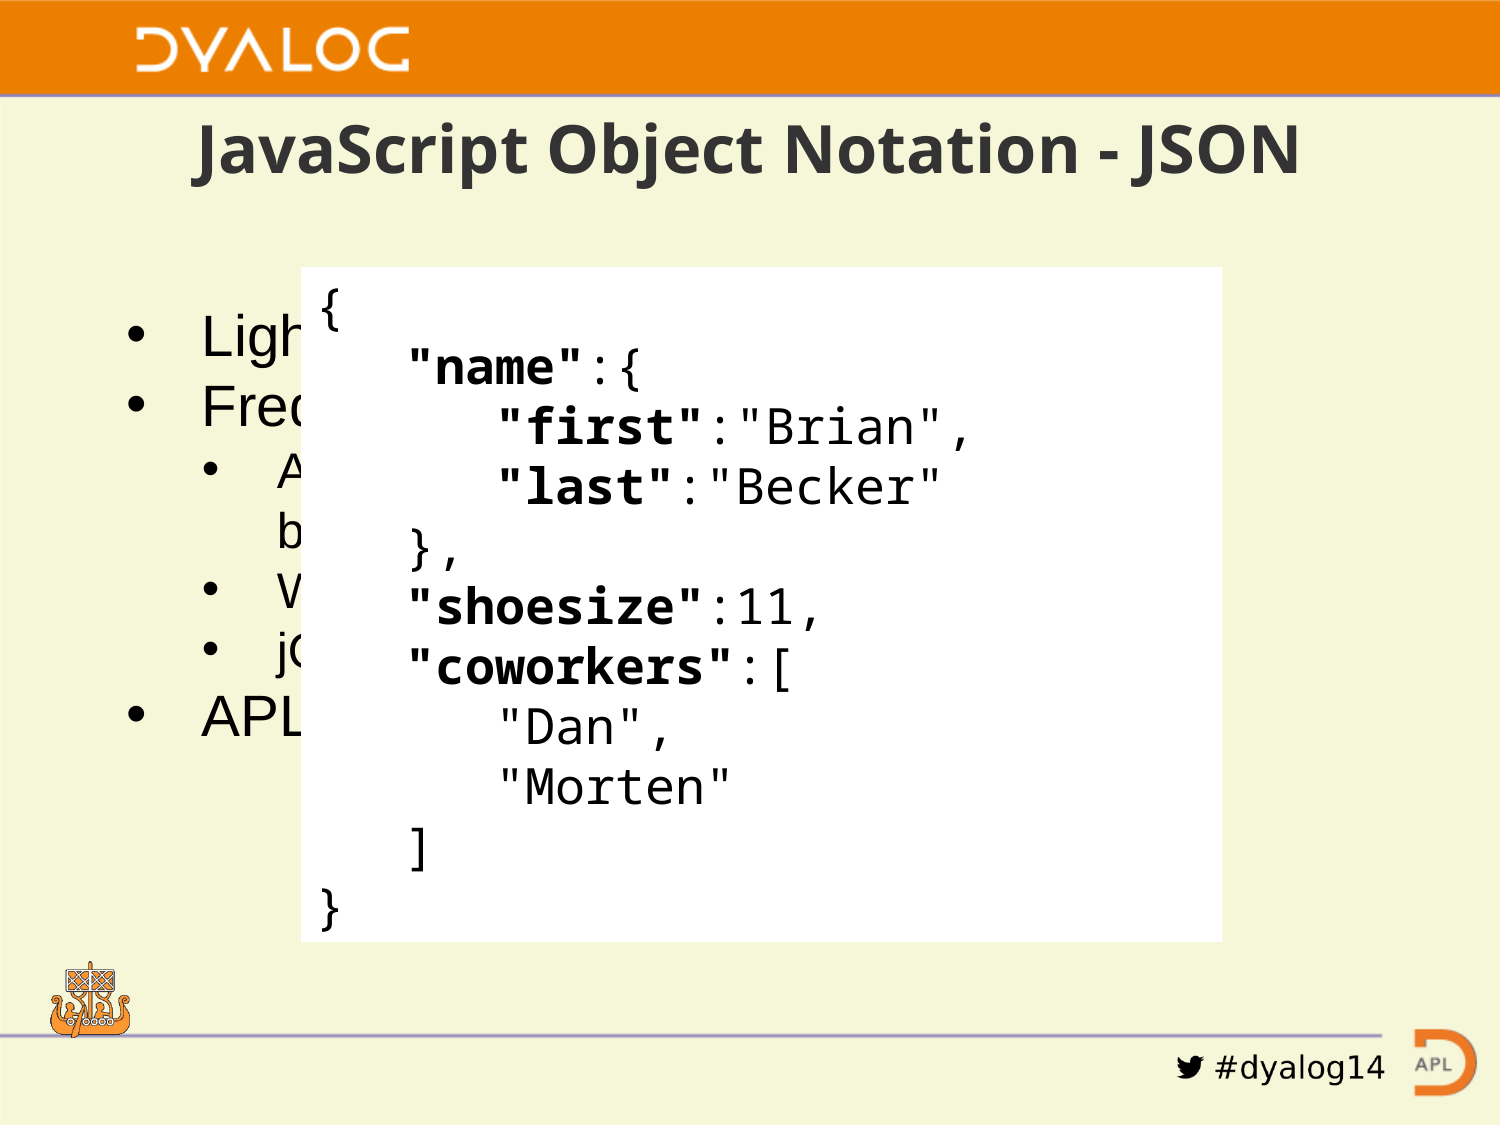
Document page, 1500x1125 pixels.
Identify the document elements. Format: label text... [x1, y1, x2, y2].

text_box { "name":{ "first":"Brian", "last":"Becker" }, "shoesize":11, "coworkers":[ "Dan", "Morten" ] } [301, 267, 1223, 942]
subtitle Lightweight data interchange format Frequently used in AJAX to transport information between browser/server Web services jQuery-style parameters APL serialization [112, 291, 1388, 1000]
picture [0, 0, 1500, 1125]
title JavaScript Object Notation - JSON [112, 99, 1388, 268]
